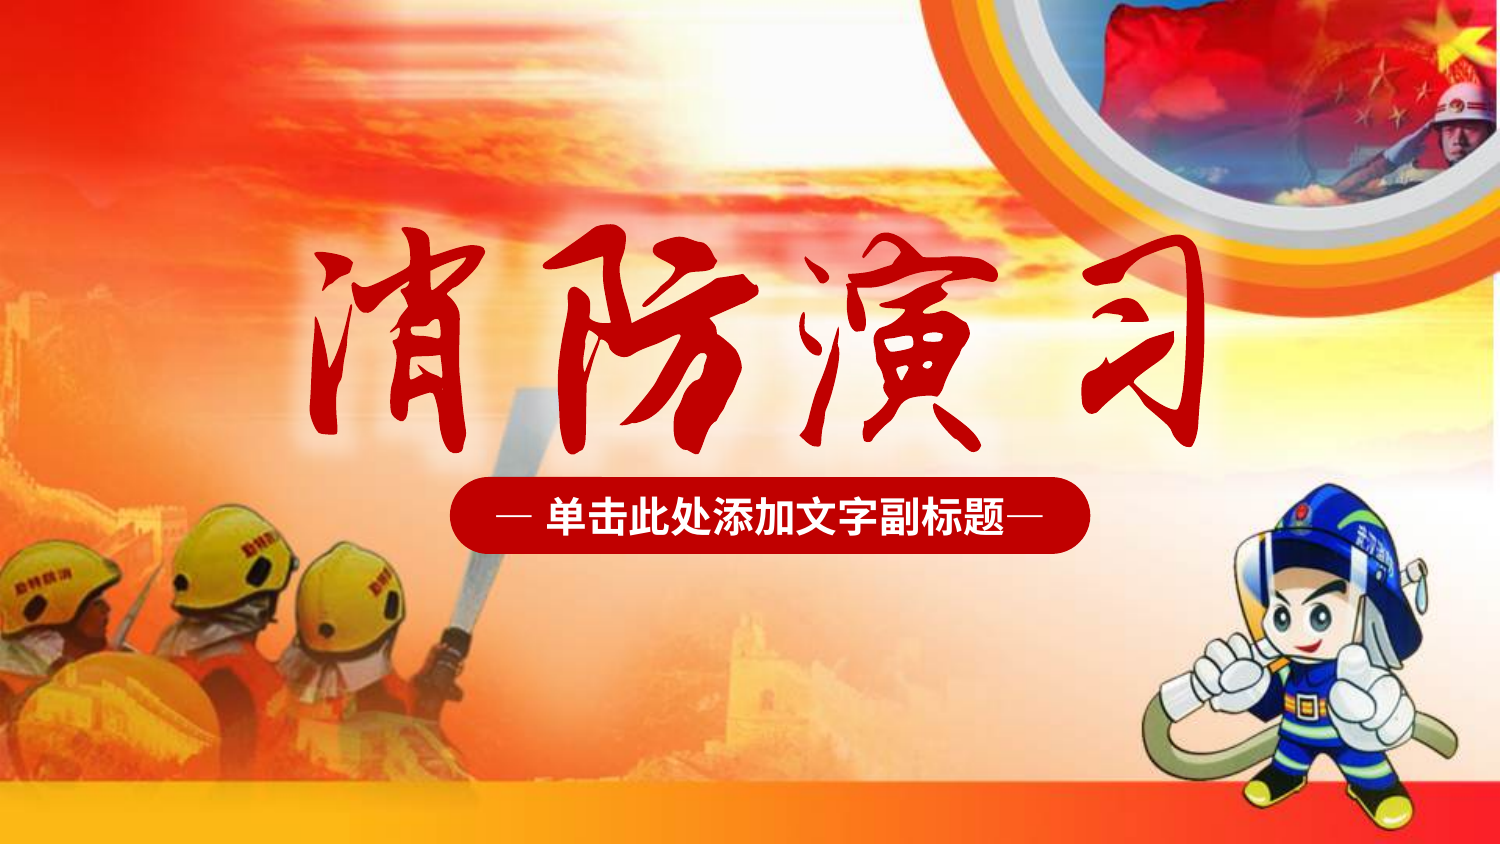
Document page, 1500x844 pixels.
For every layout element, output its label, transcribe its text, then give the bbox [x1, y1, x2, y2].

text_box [784, 222, 1011, 466]
text_box [1081, 234, 1205, 448]
text_box [1061, 213, 1228, 472]
text_box —单击此处添加文字副标题— [448, 475, 1092, 556]
text_box [309, 304, 353, 435]
text_box [799, 311, 822, 356]
text_box [519, 204, 1021, 476]
text_box [542, 224, 759, 455]
text_box [804, 256, 830, 284]
text_box [351, 227, 486, 454]
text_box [530, 214, 776, 469]
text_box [297, 217, 498, 467]
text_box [294, 213, 502, 471]
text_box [1071, 223, 1217, 461]
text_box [1067, 220, 1221, 465]
text_box [314, 251, 354, 291]
text_box [932, 403, 982, 453]
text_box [524, 207, 1017, 475]
text_box [287, 207, 509, 478]
text_box [799, 326, 840, 447]
picture [0, 0, 1500, 844]
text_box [527, 210, 1014, 473]
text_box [1064, 216, 1224, 468]
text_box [291, 210, 505, 474]
text_box [846, 232, 998, 443]
